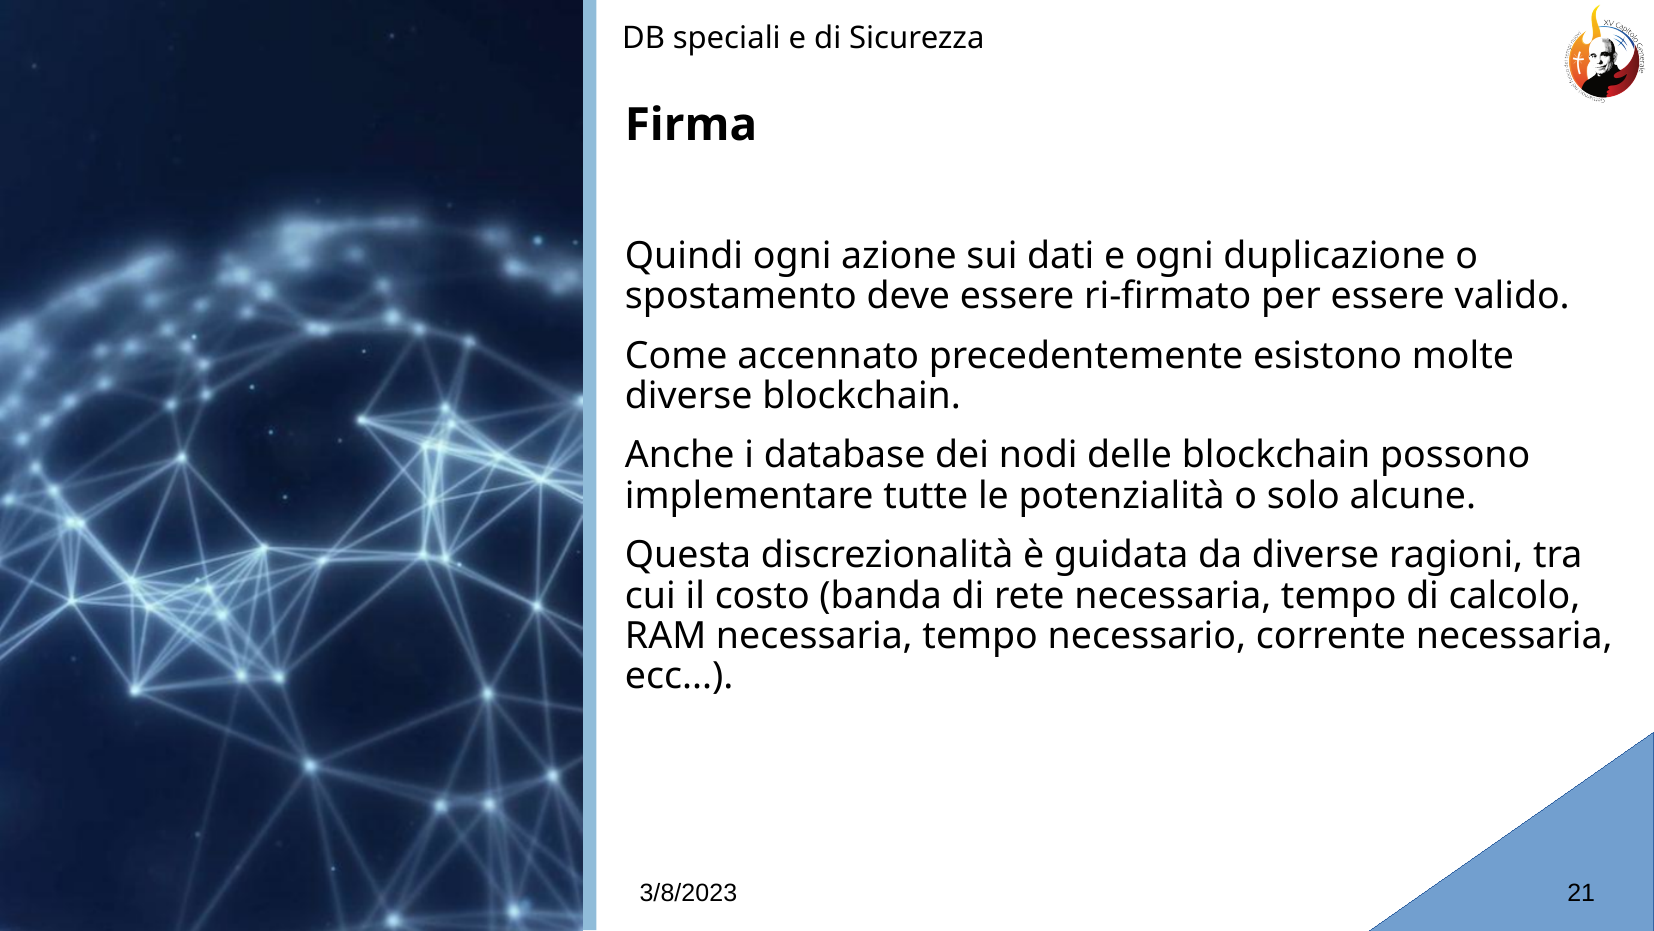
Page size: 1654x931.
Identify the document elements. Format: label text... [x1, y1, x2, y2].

picture [1563, 4, 1646, 103]
text_box DB speciali e di Sicurezza [607, 9, 1340, 63]
list Quindi ogni azione sui dati e ogni duplicazione o spostamento deve essere ri-firmato per essere valido. Come accennato precedentemente esistono molte diverse blockchain. Anche i database dei nodi delle blockchain possono implementare tutte le potenzialità o solo alcune. Questa discrezionalità è guidata da diverse ragioni, tra cui il costo (banda di rete necessaria, tempo di calcolo, RAM necessaria, tempo necessario, corrente necessaria, ecc...). [624, 236, 1621, 839]
picture [0, 0, 583, 931]
title Firma [624, 94, 1621, 208]
